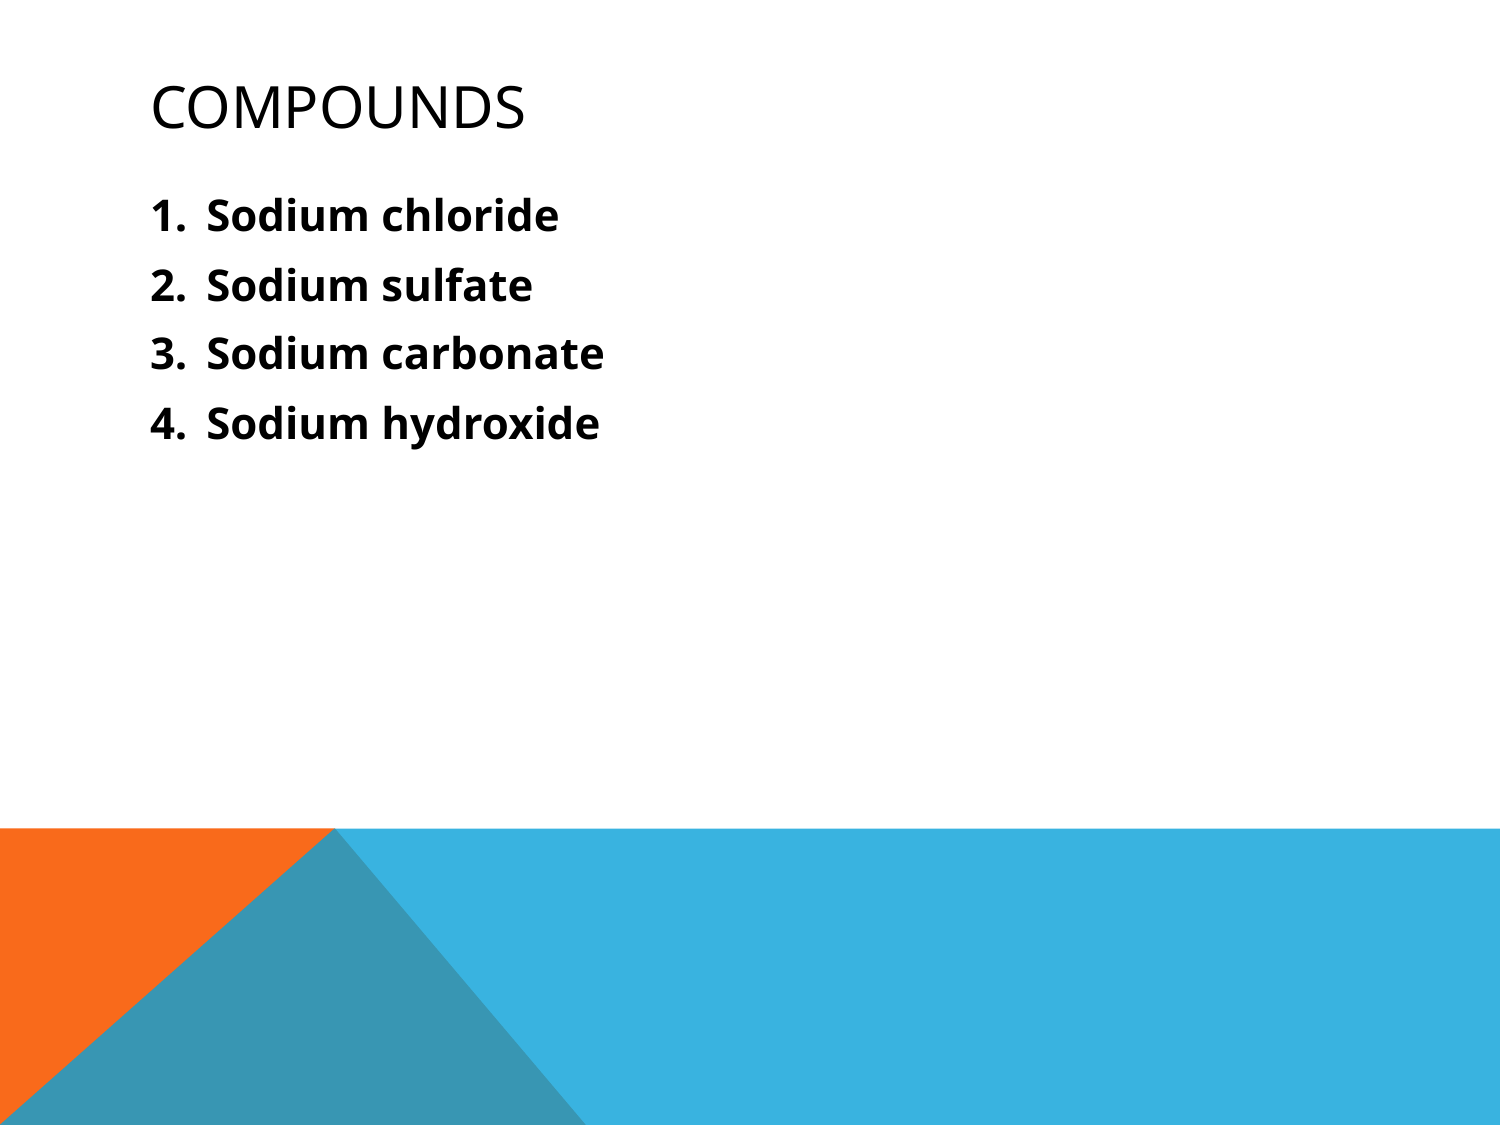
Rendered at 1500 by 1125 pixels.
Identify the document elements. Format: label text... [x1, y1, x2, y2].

title Compounds [135, 60, 1369, 150]
list Sodium chloride Sodium sulfate Sodium carbonate Sodium hydroxide [135, 180, 1369, 768]
